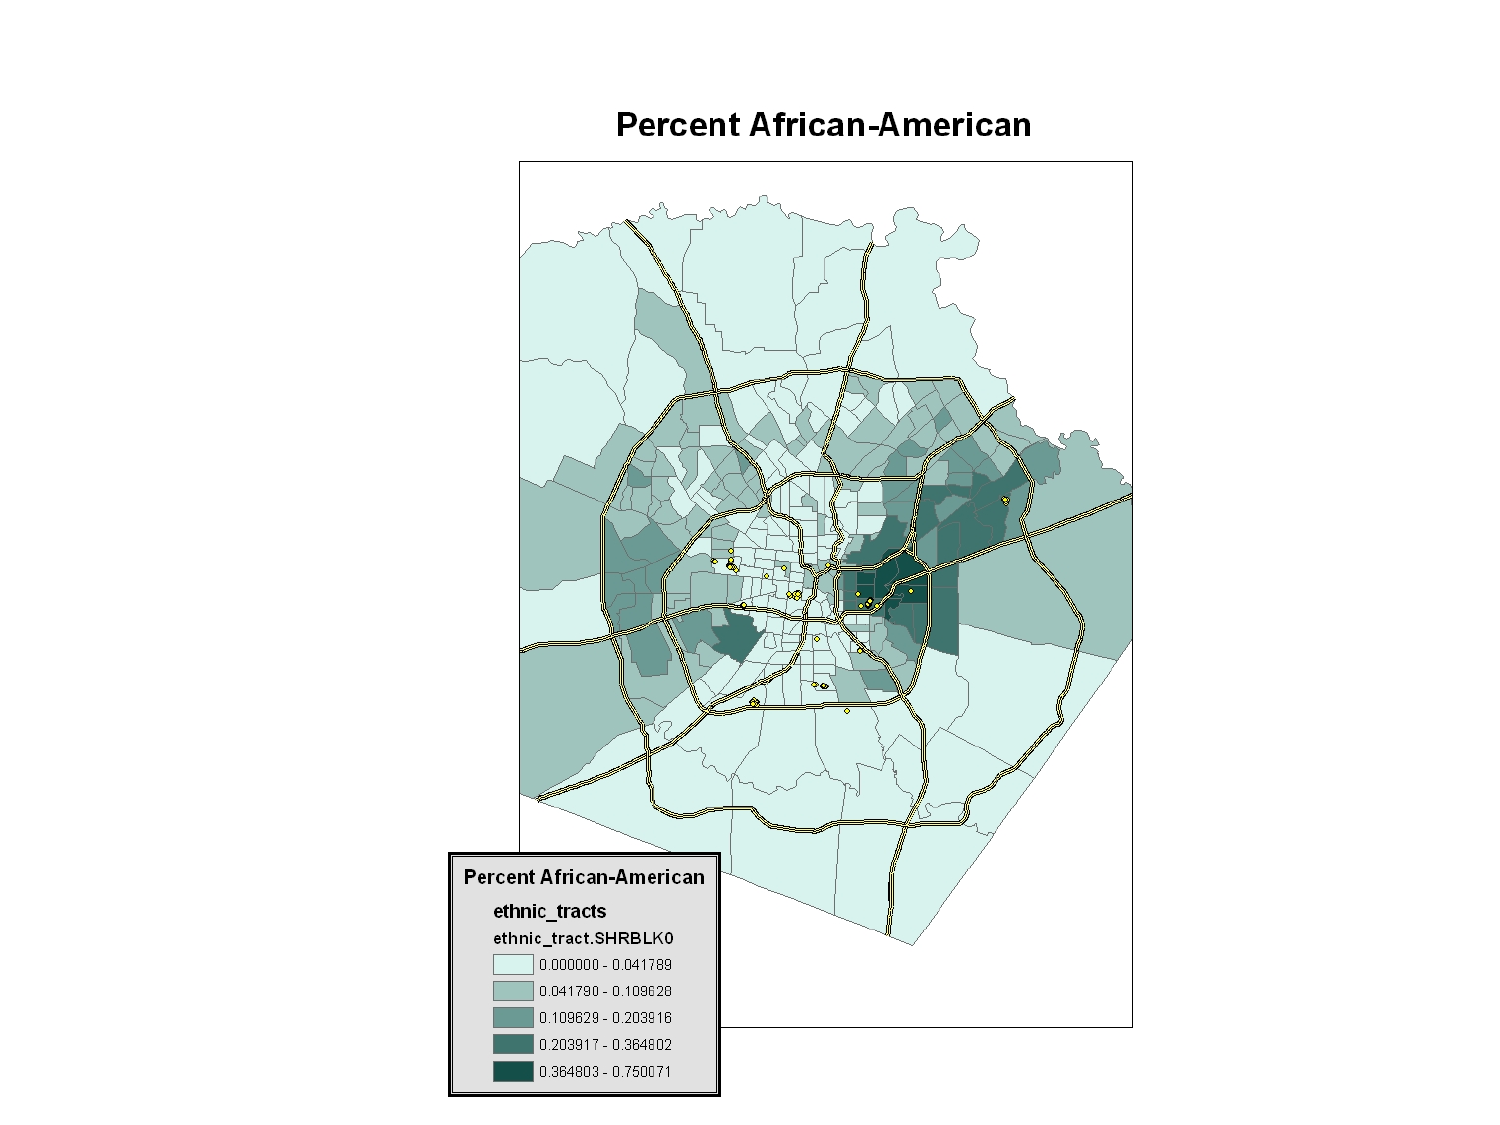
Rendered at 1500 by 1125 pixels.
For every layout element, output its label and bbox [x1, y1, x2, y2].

picture [423, 74, 1227, 1113]
